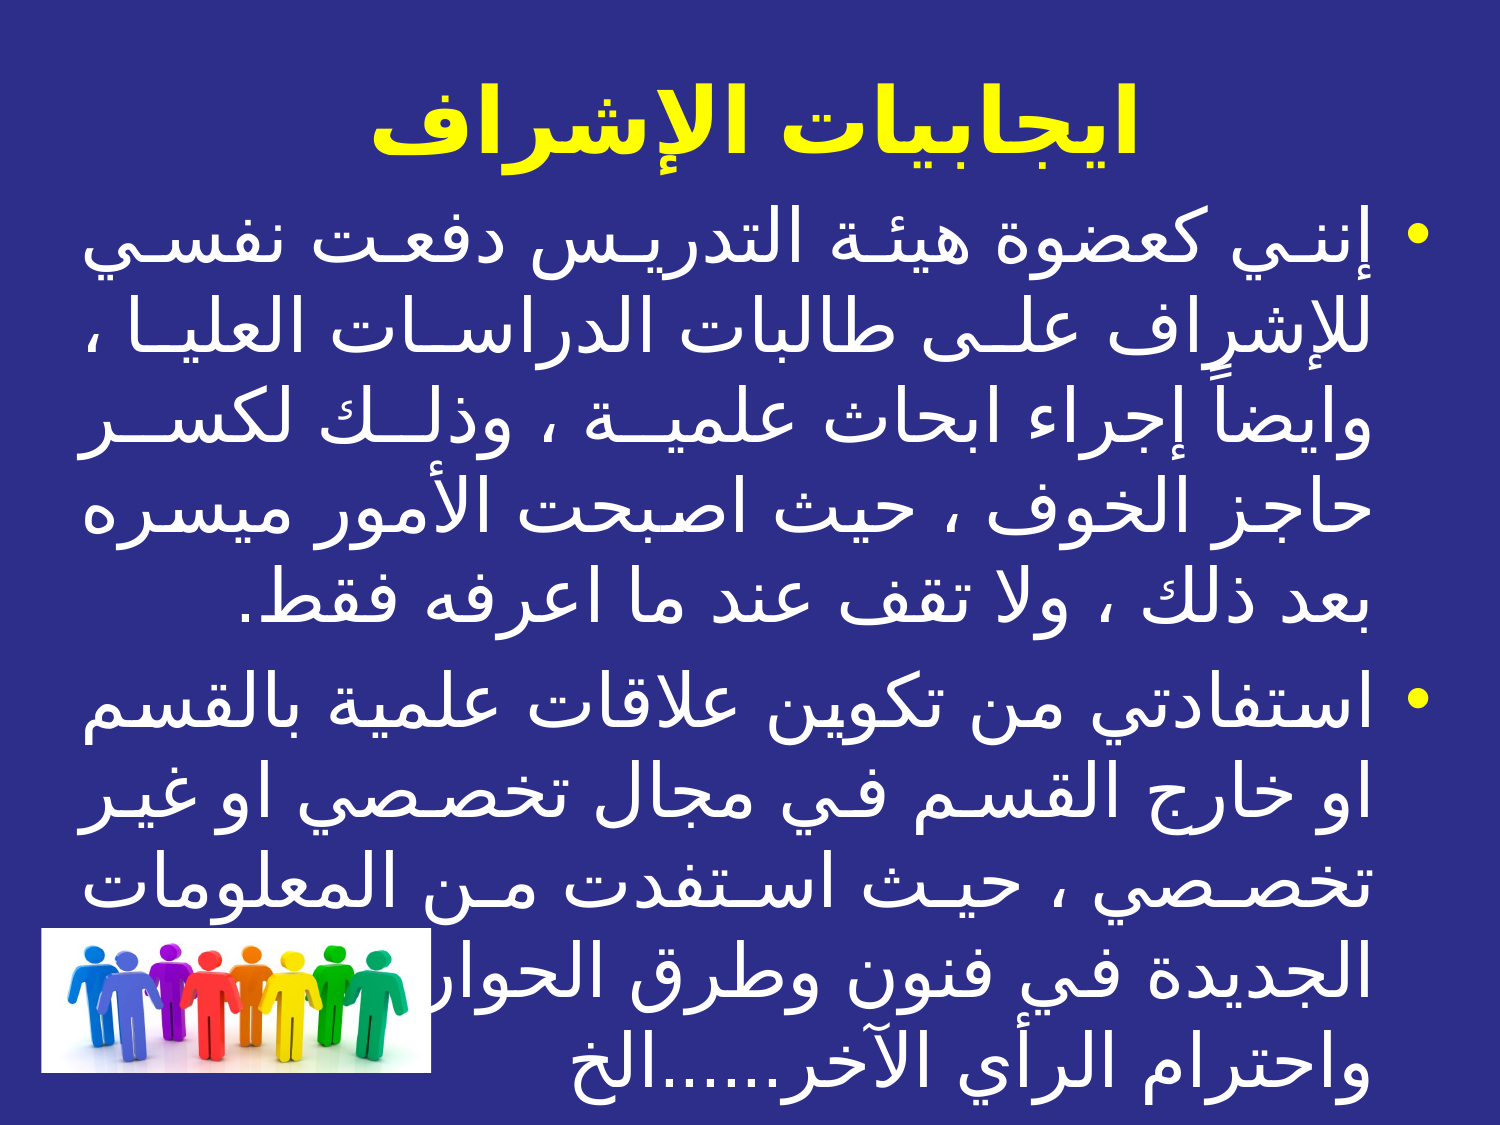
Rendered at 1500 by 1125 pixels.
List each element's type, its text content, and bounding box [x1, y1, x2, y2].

picture [41, 928, 432, 1073]
list ايجابيات الإشراف إنني كعضوة هيئة التدريس دفعت نفسي للإشراف على طالبات الدراسات العليا ، وايضاً إجراء ابحاث علمية ، وذلك لكسر حاجز الخوف ، حيث اصبحت الأمور ميسره بعد ذلك ، ولا تقف عند ما اعرفه فقط. استفادتي من تكوين علاقات علمية بالقسم او خارج القسم في مجال تخصصي او غير تخصصي ، حيث استفدت من المعلومات الجديدة في فنون وطرق الحوار والمناقشه واحترام الرأي الآخر......الخ [64, 54, 1448, 941]
